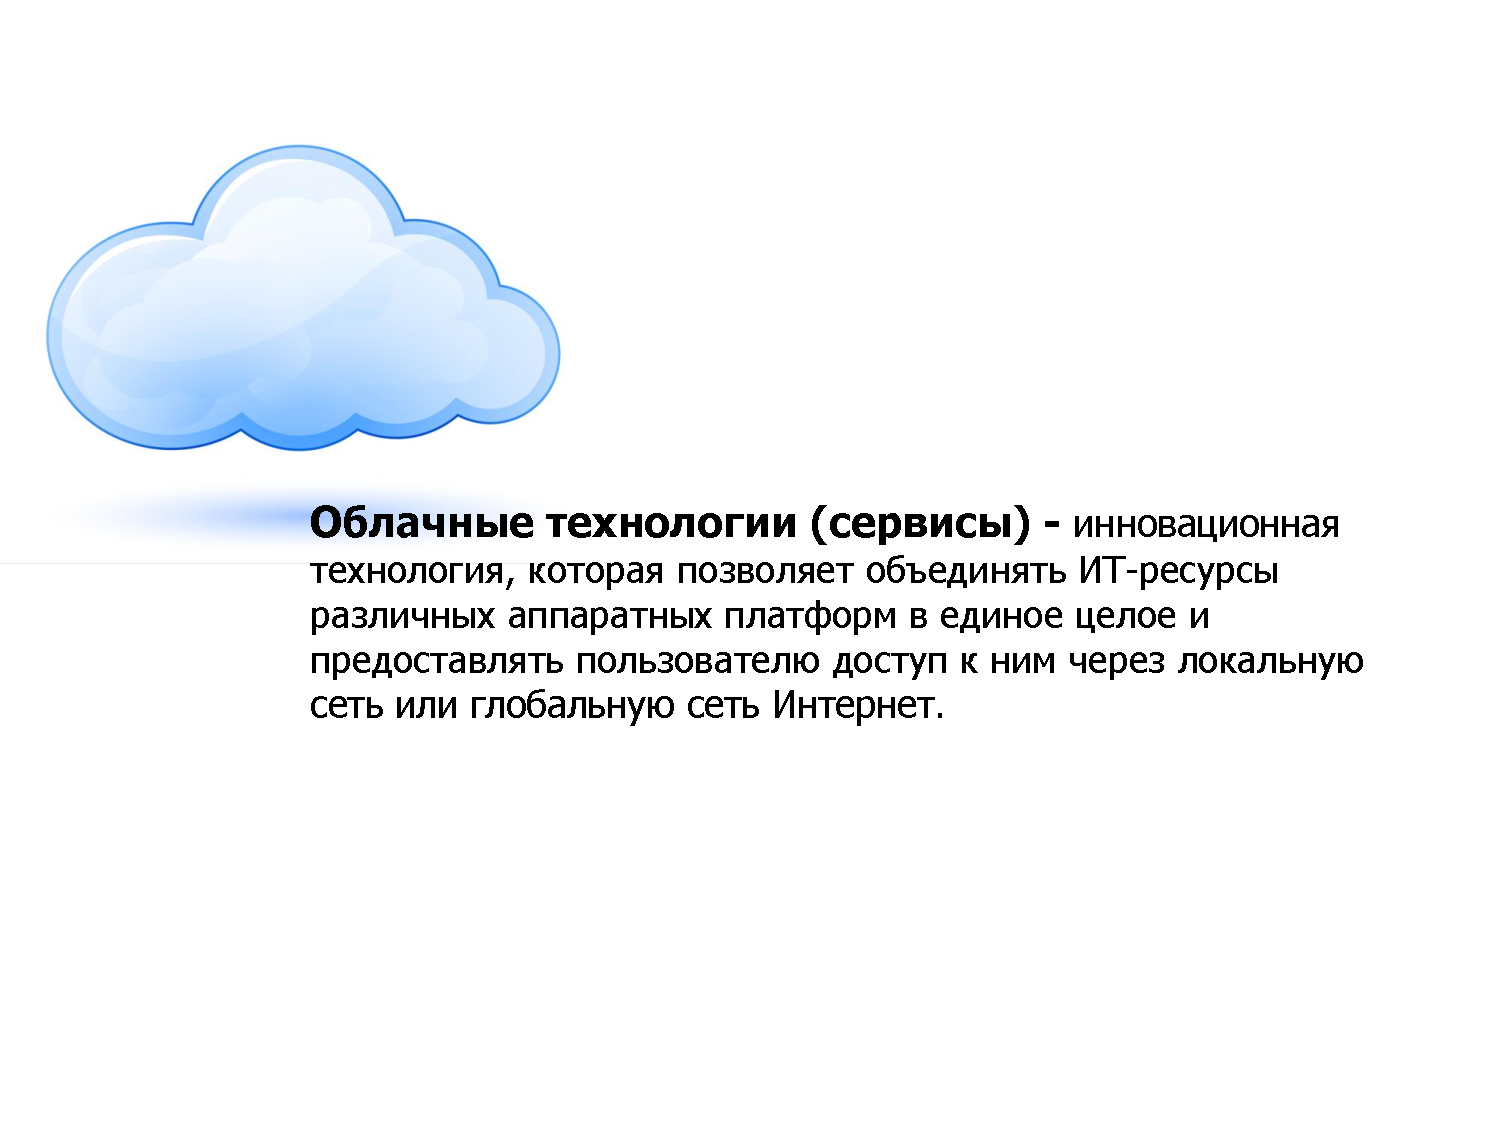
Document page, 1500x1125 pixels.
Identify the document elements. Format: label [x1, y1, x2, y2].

picture [0, 141, 1500, 987]
